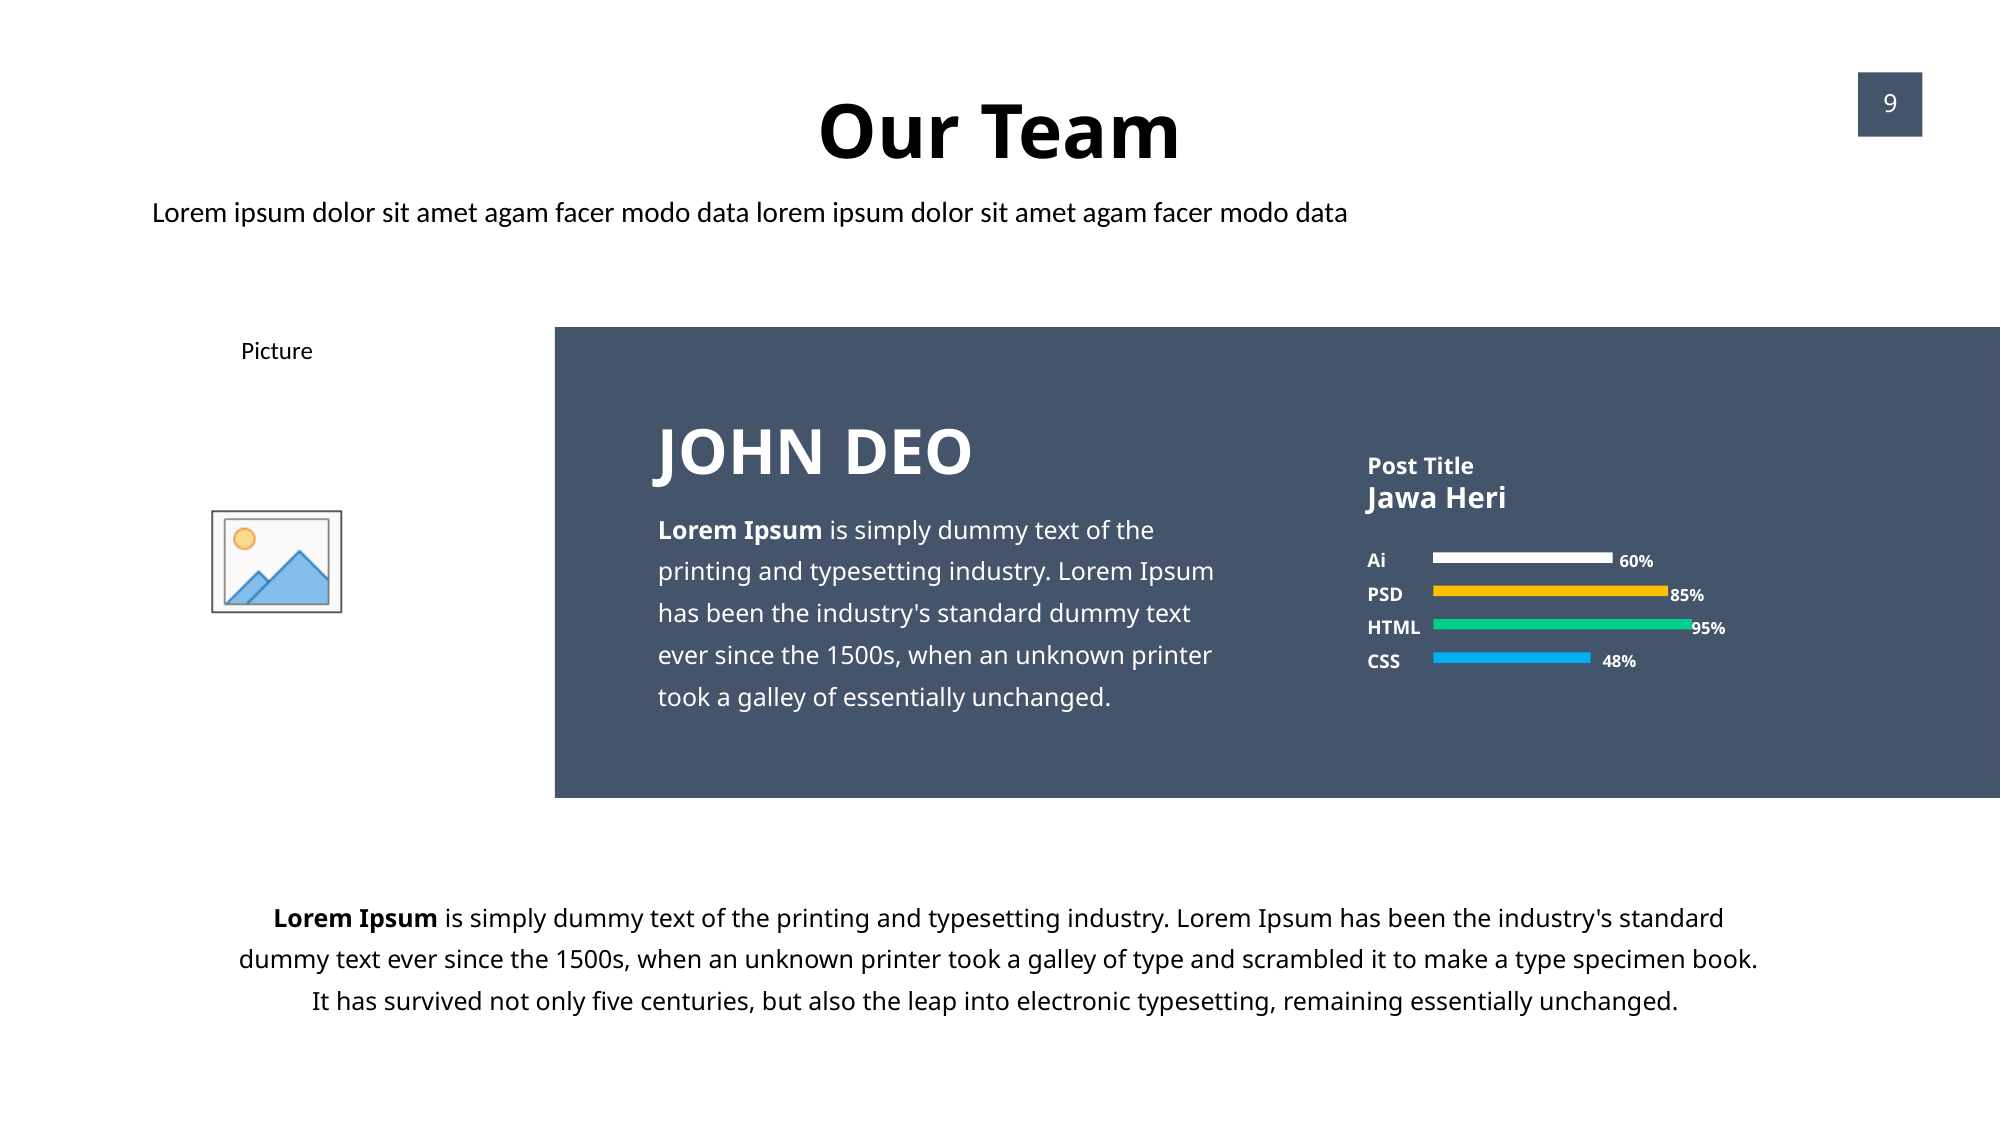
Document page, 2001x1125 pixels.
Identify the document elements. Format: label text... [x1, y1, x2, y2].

subtitle Lorem ipsum dolor sit amet agam facer modo data lorem ipsum dolor sit amet agam facer modo data [137, 186, 1863, 227]
title Our Team [137, 78, 1863, 186]
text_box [1352, 444, 1775, 681]
slide_number 9 [1863, 78, 1927, 130]
text_box Lorem Ipsum is simply dummy text of the printing and typesetting industry. Lorem Ipsum has been the industry's standard dummy text ever since the 1500s, when an unknown printer took a galley of type and scrambled it to make a type specimen book. It has survived not only five centuries, but also the leap into electronic typesetting, remaining essentially unchanged. [213, 882, 1787, 1023]
picture [0, 327, 555, 798]
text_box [643, 404, 1237, 721]
text_box [554, 326, 2000, 799]
